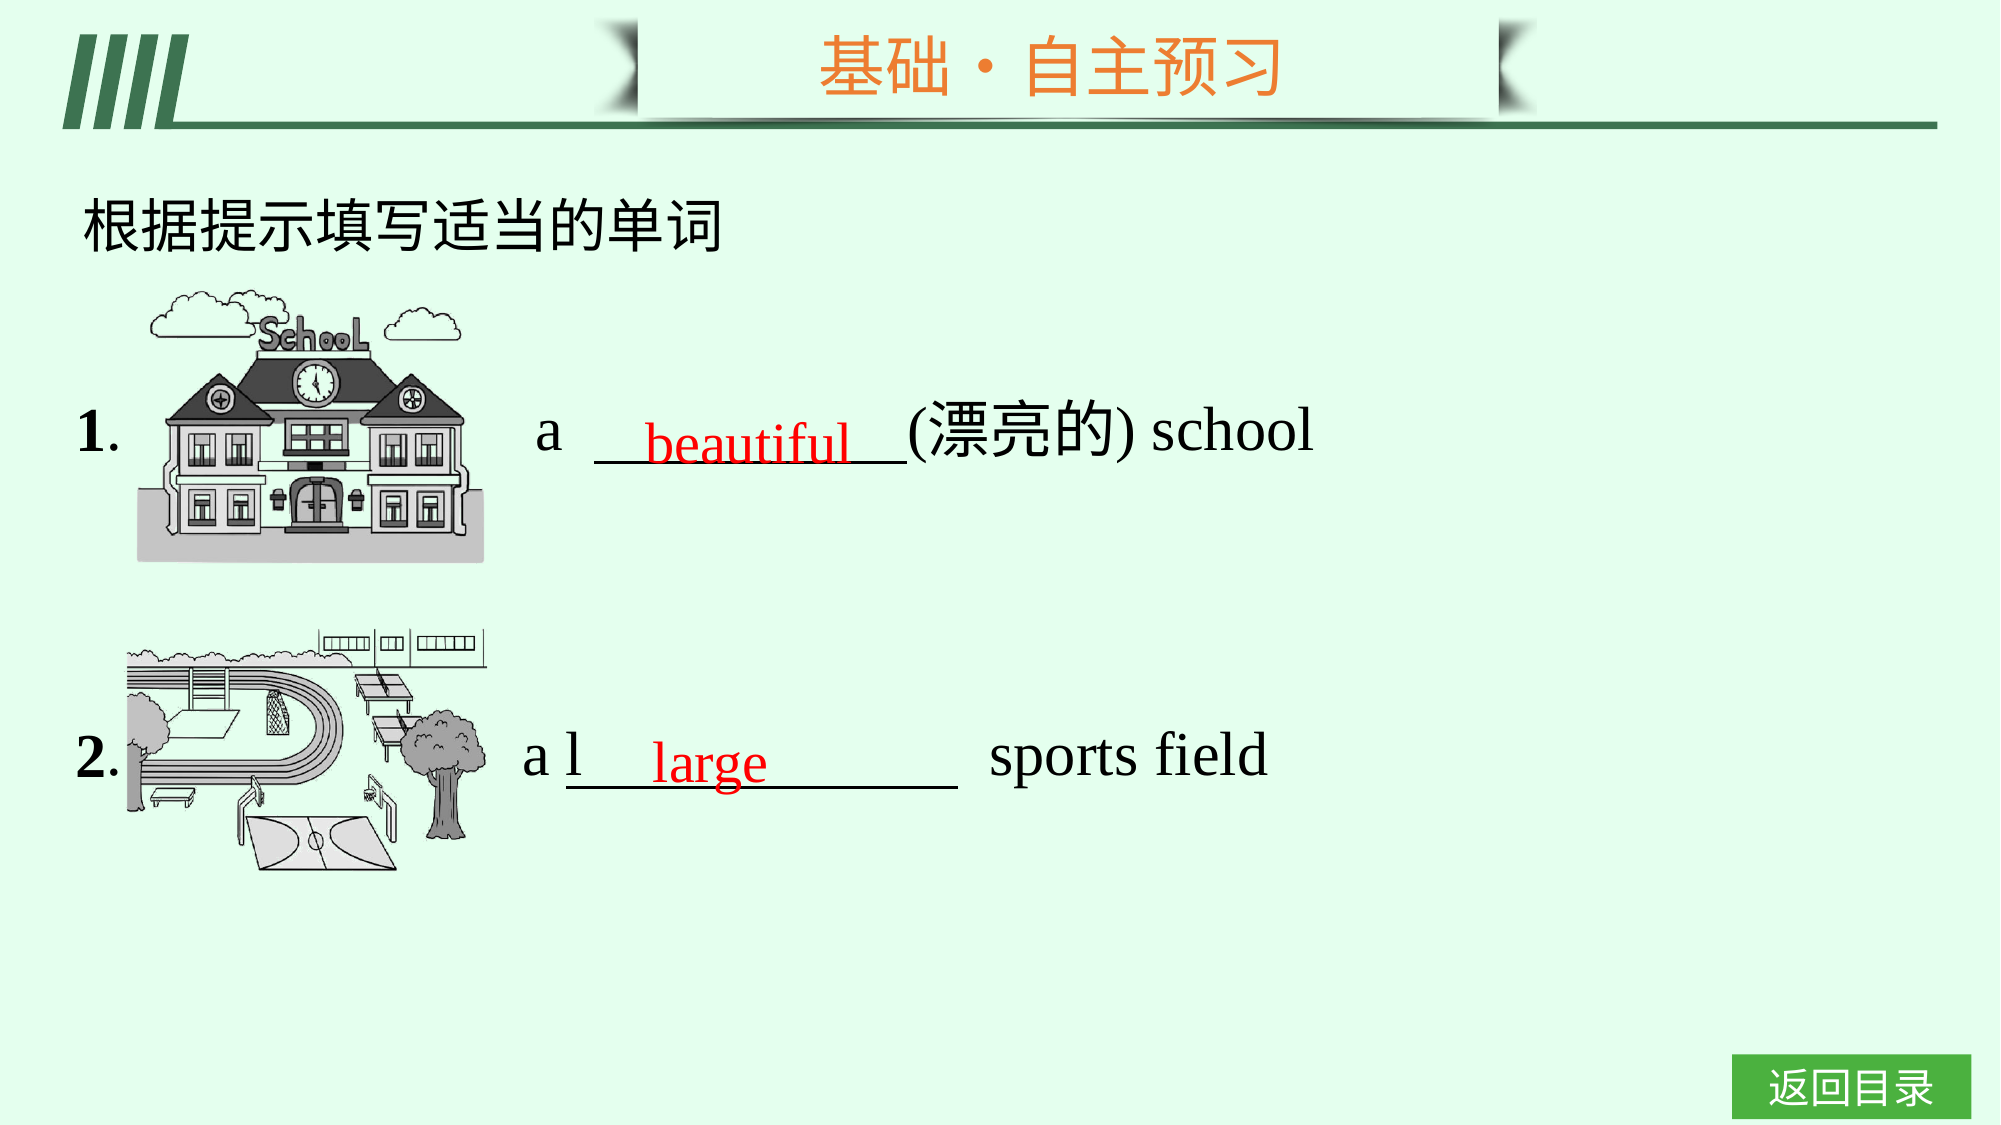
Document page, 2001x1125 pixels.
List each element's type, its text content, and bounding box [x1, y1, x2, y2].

text_box 根据提示填写适当的单词 [67, 160, 752, 267]
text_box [594, 16, 1537, 127]
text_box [62, 34, 1938, 130]
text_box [75, 267, 1925, 919]
